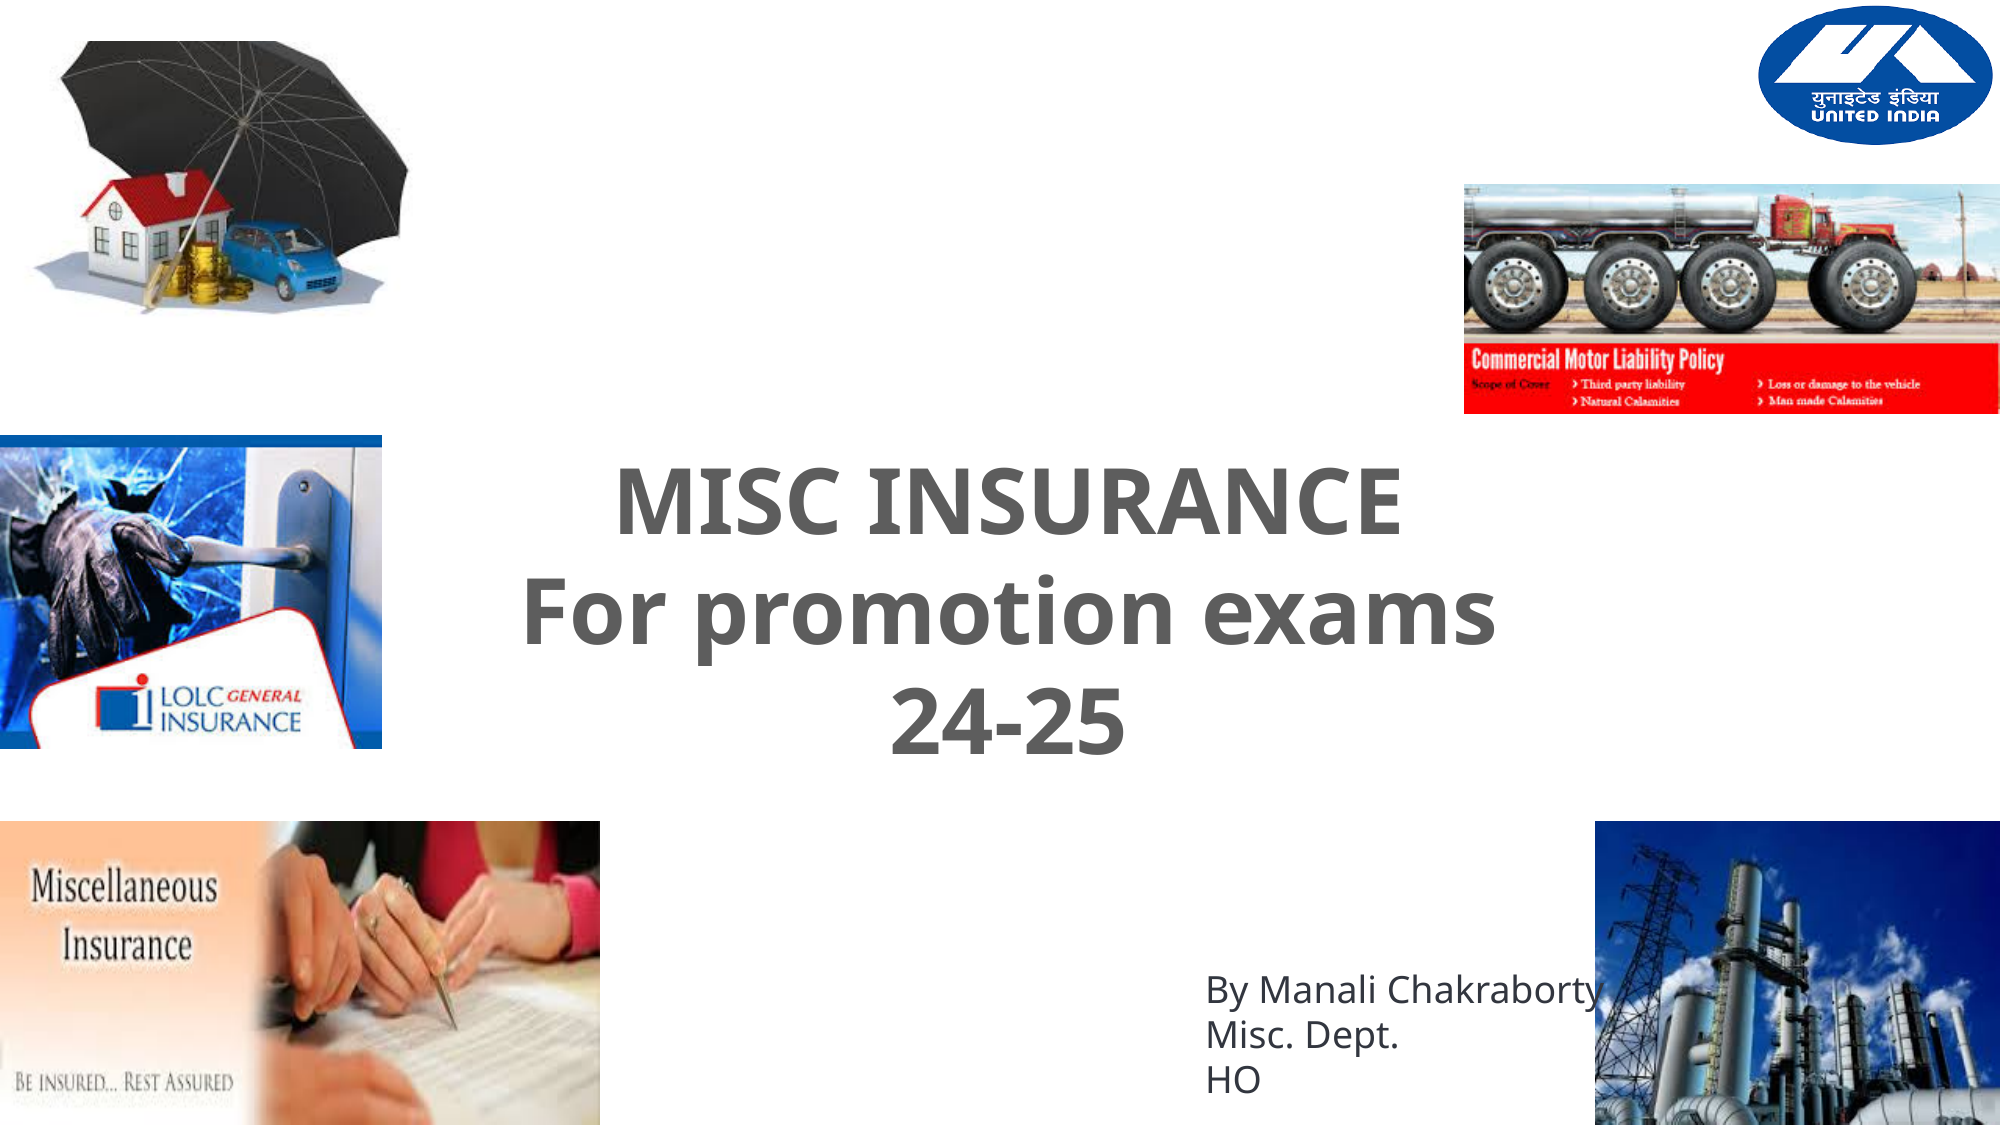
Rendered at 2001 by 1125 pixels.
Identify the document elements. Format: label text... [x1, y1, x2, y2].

picture [0, 435, 382, 749]
text_box By Manali Chakraborty Misc. Dept. HO [1190, 958, 1595, 1109]
picture [0, 41, 430, 327]
text_box MISC INSURANCE For promotion exams 24-25 [496, 435, 1522, 781]
picture [1595, 821, 2000, 1125]
picture [1464, 184, 2000, 414]
picture [0, 821, 600, 1125]
picture [1750, 0, 2000, 149]
